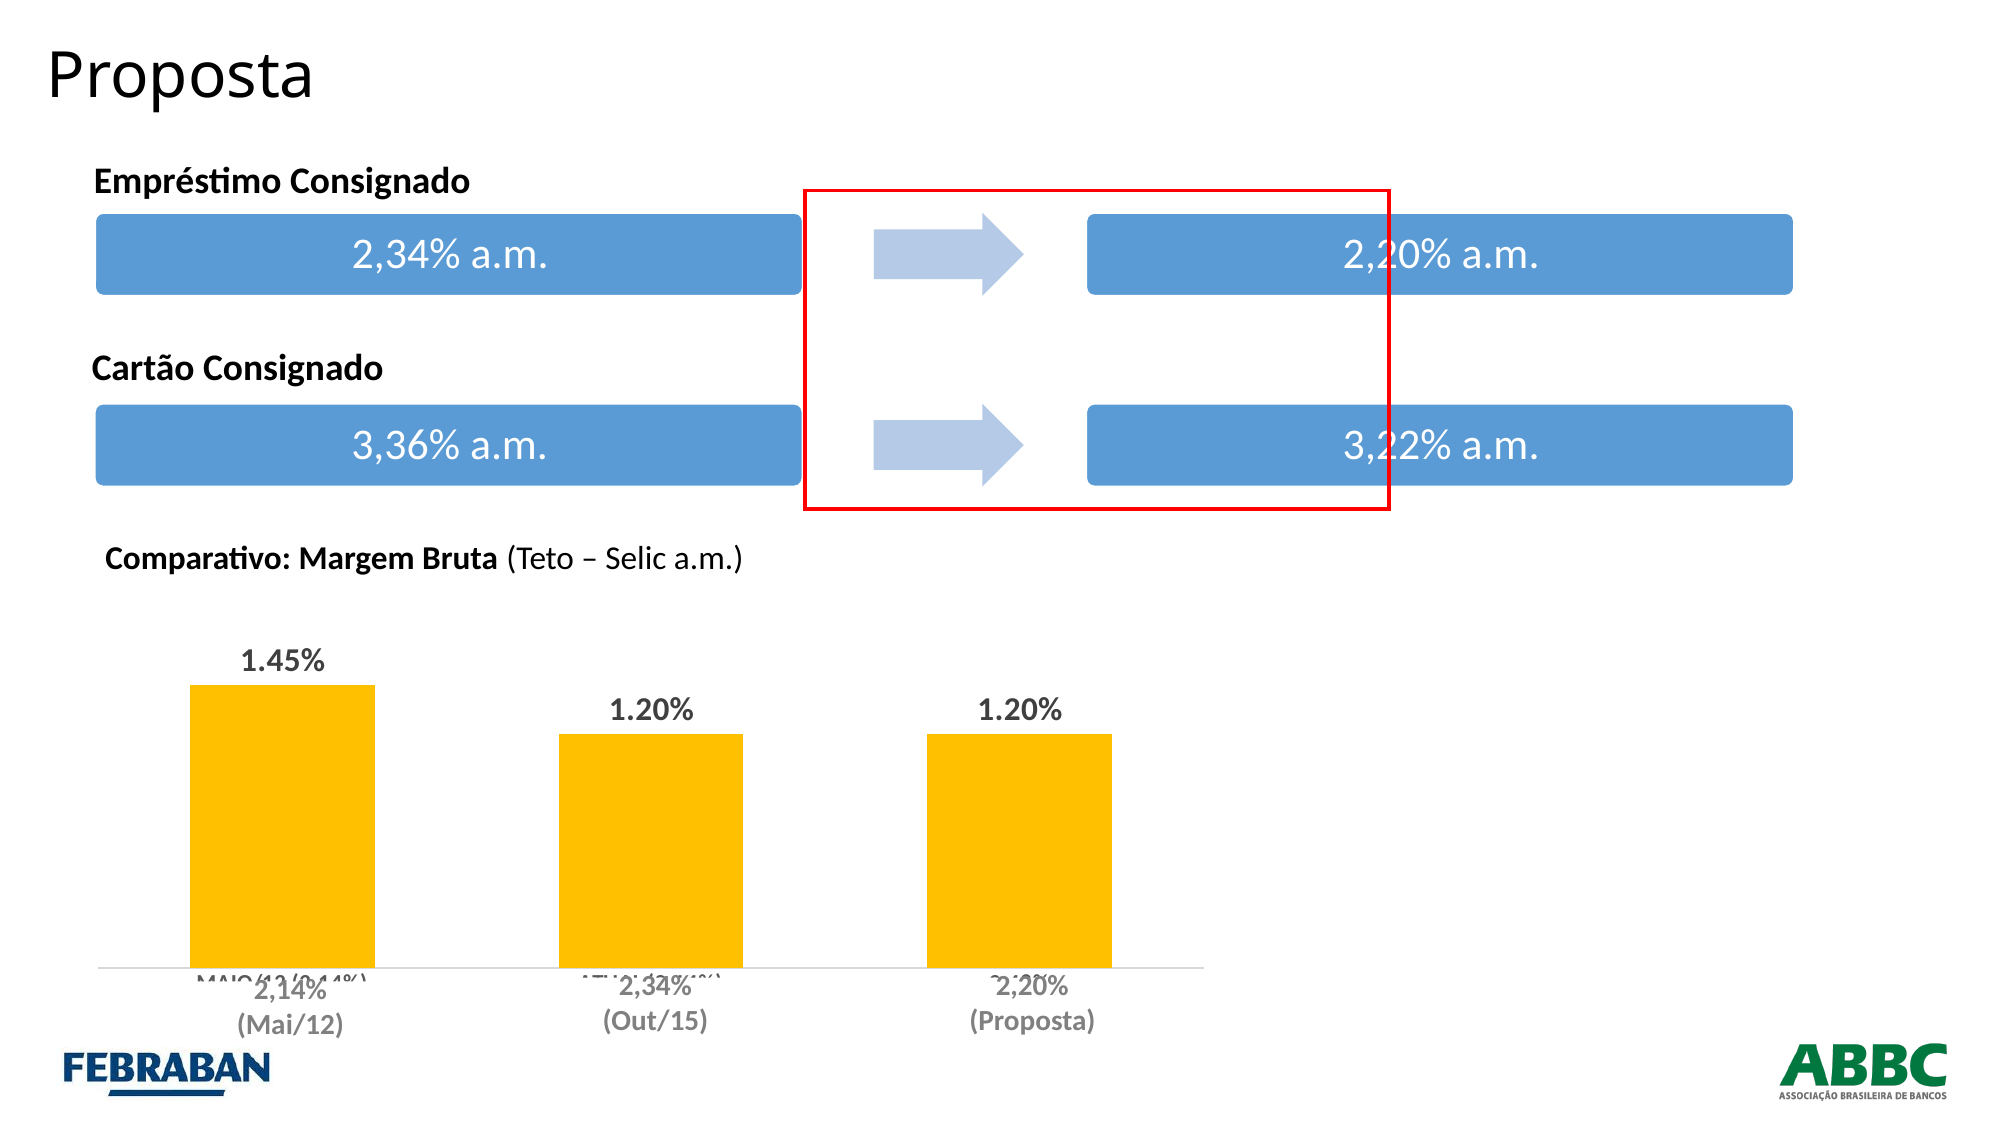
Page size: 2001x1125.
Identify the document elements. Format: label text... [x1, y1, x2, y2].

chart [74, 629, 1228, 1044]
text_box Comparativo: Margem Bruta (Teto – Selic a.m.) [90, 528, 841, 584]
text_box Proposta [31, 26, 1834, 118]
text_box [78, 148, 1360, 486]
text_box [804, 189, 1390, 510]
picture [1779, 1042, 1947, 1101]
picture [56, 1042, 273, 1101]
